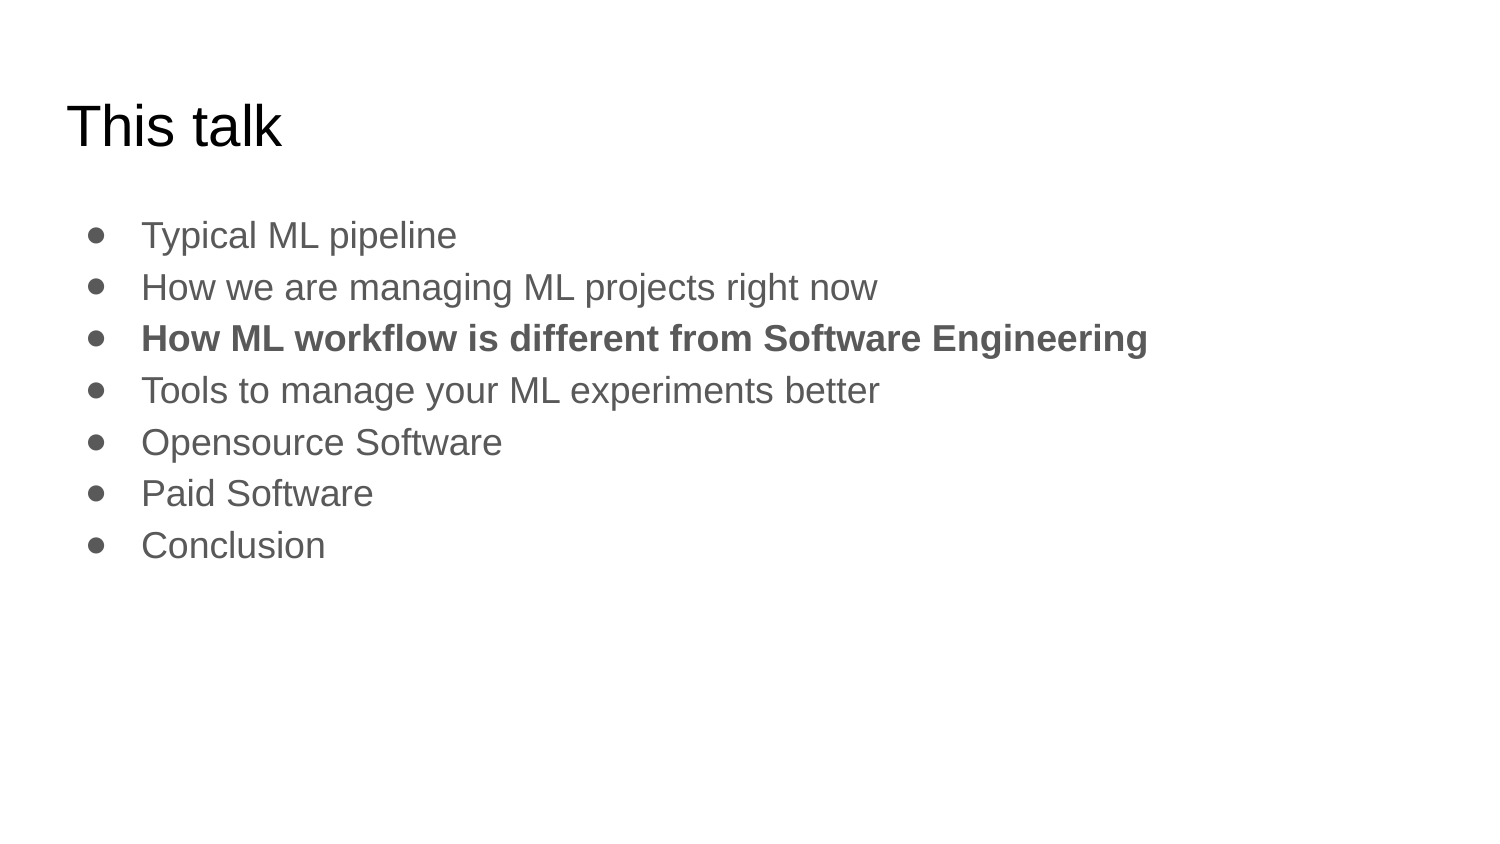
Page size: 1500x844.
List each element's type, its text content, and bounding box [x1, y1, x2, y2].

list Typical ML pipeline How we are managing ML projects right now How ML workflow is different from Software Engineering Tools to manage your ML experiments better Opensource Software Paid Software Conclusion [51, 189, 1449, 750]
title This talk [51, 72, 1449, 167]
